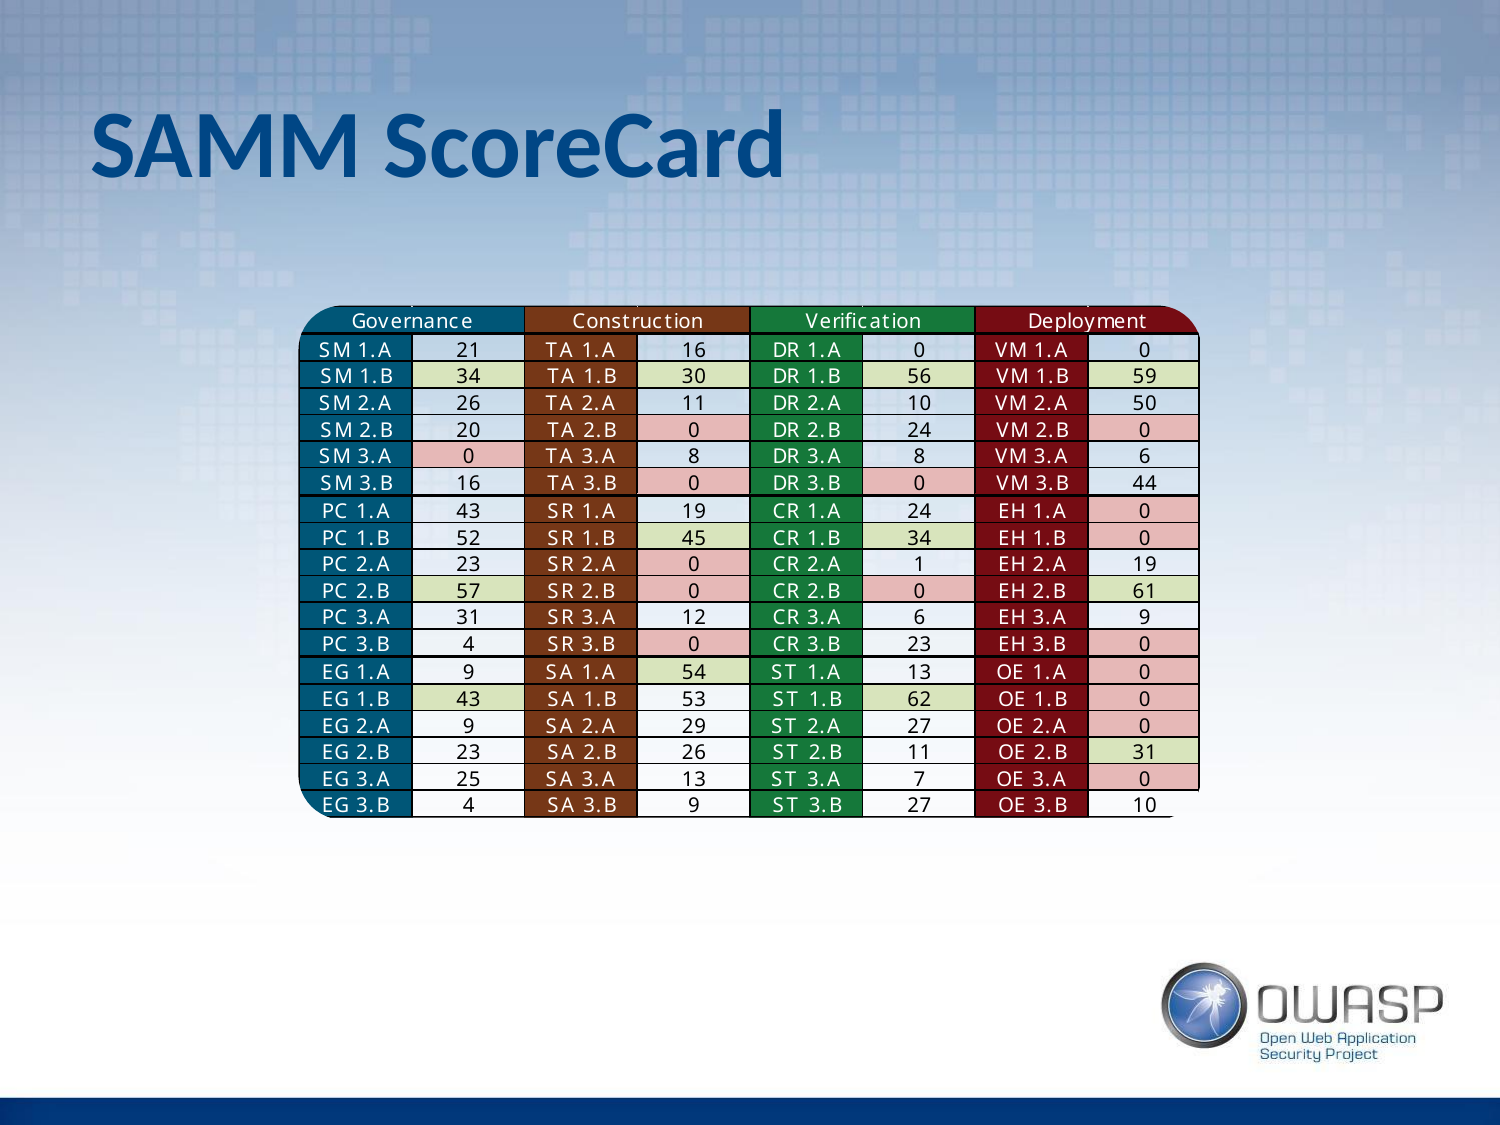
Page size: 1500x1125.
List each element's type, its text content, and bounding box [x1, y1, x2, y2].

title SAMM ScoreCard [75, 45, 1425, 233]
picture [0, 0, 1500, 1125]
